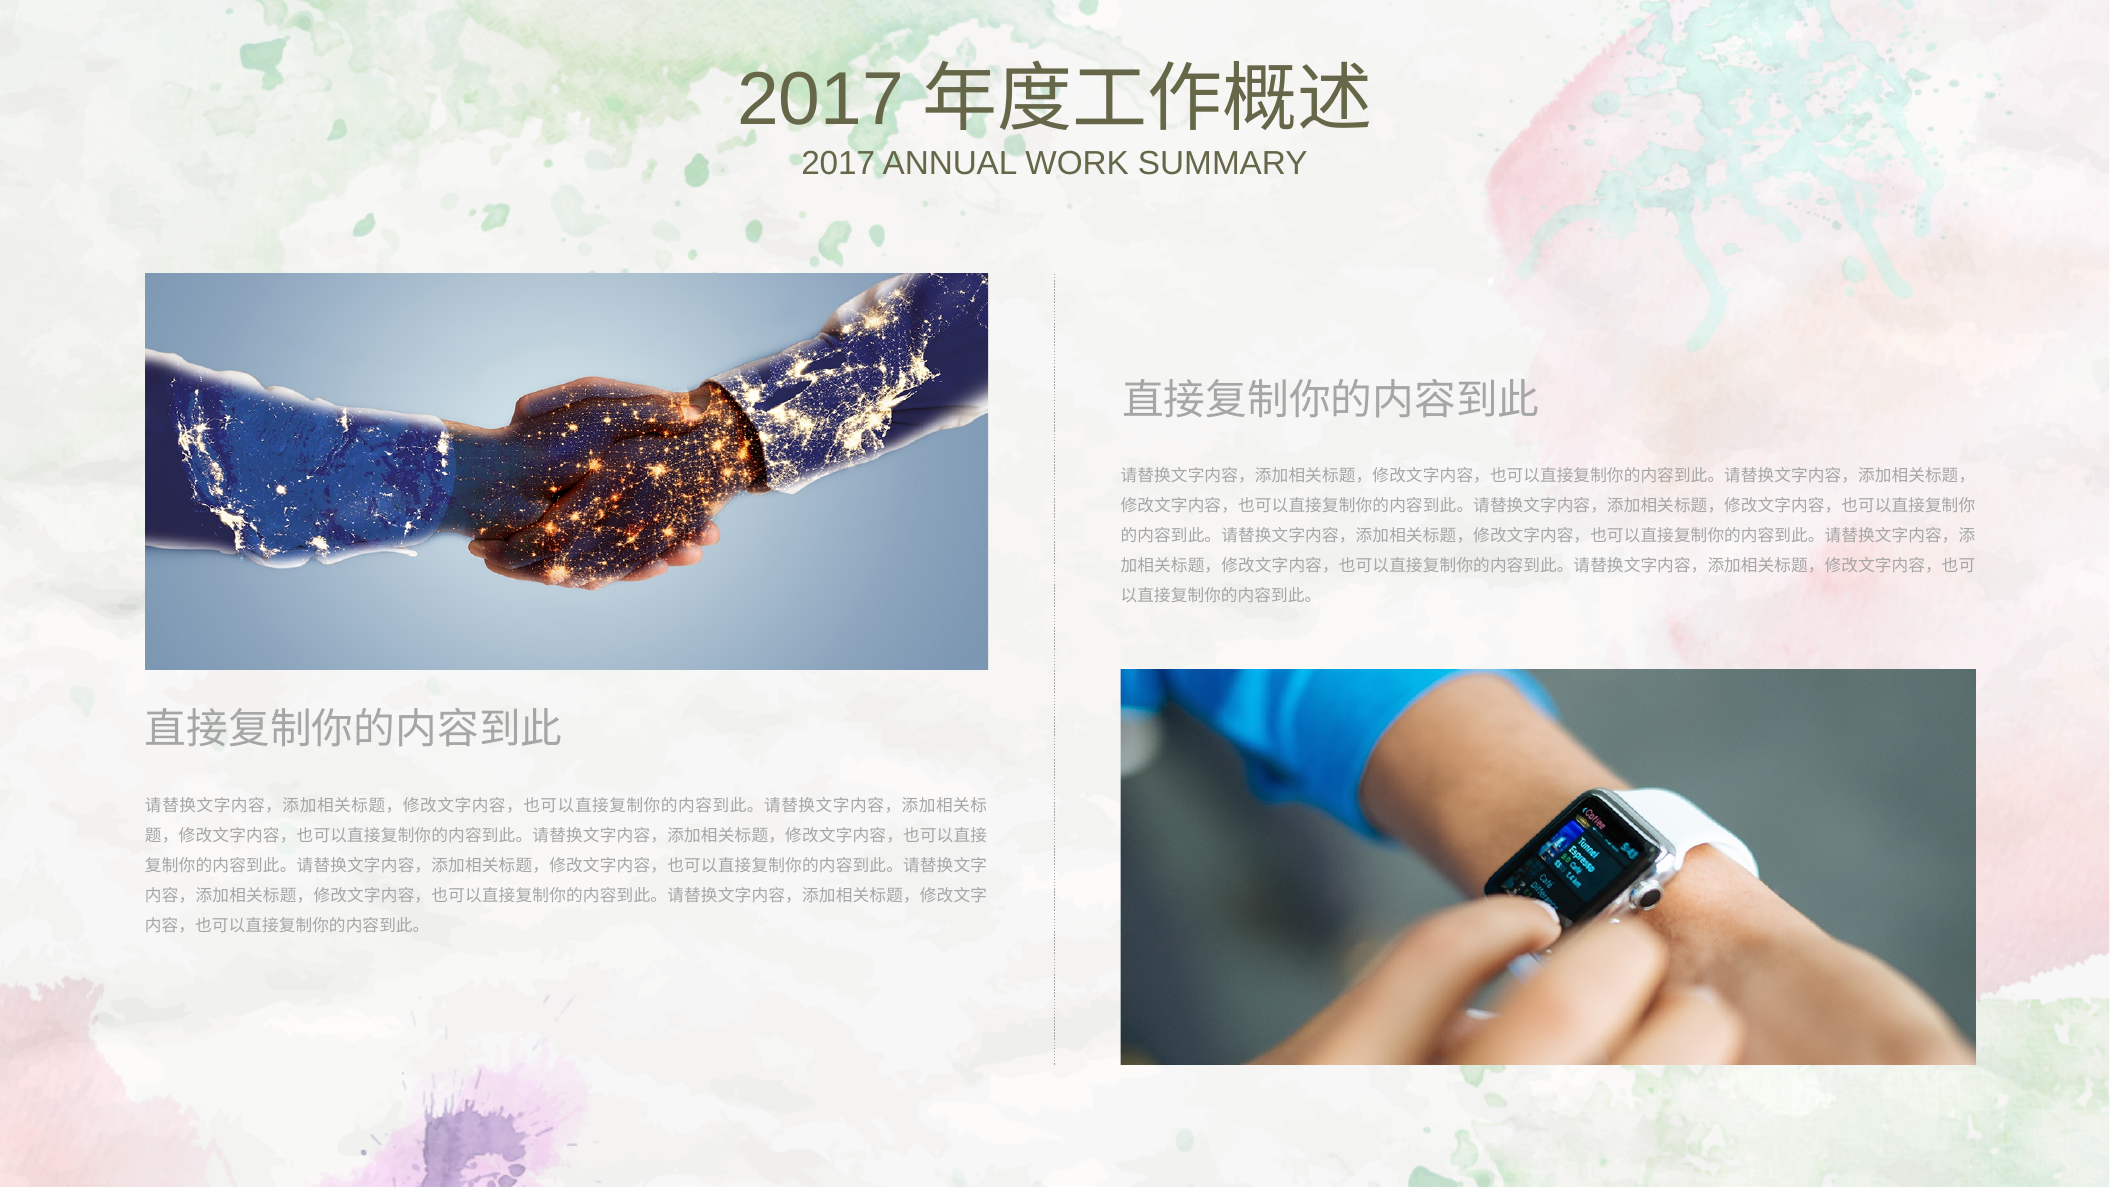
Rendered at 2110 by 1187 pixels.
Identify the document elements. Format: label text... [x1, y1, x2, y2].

text_box 2017 ANNUAL WORK SUMMARY [765, 141, 1344, 182]
picture [0, 0, 2110, 1187]
text_box 2017年度工作概述 [703, 49, 1407, 140]
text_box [1120, 372, 1977, 1065]
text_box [145, 273, 989, 937]
